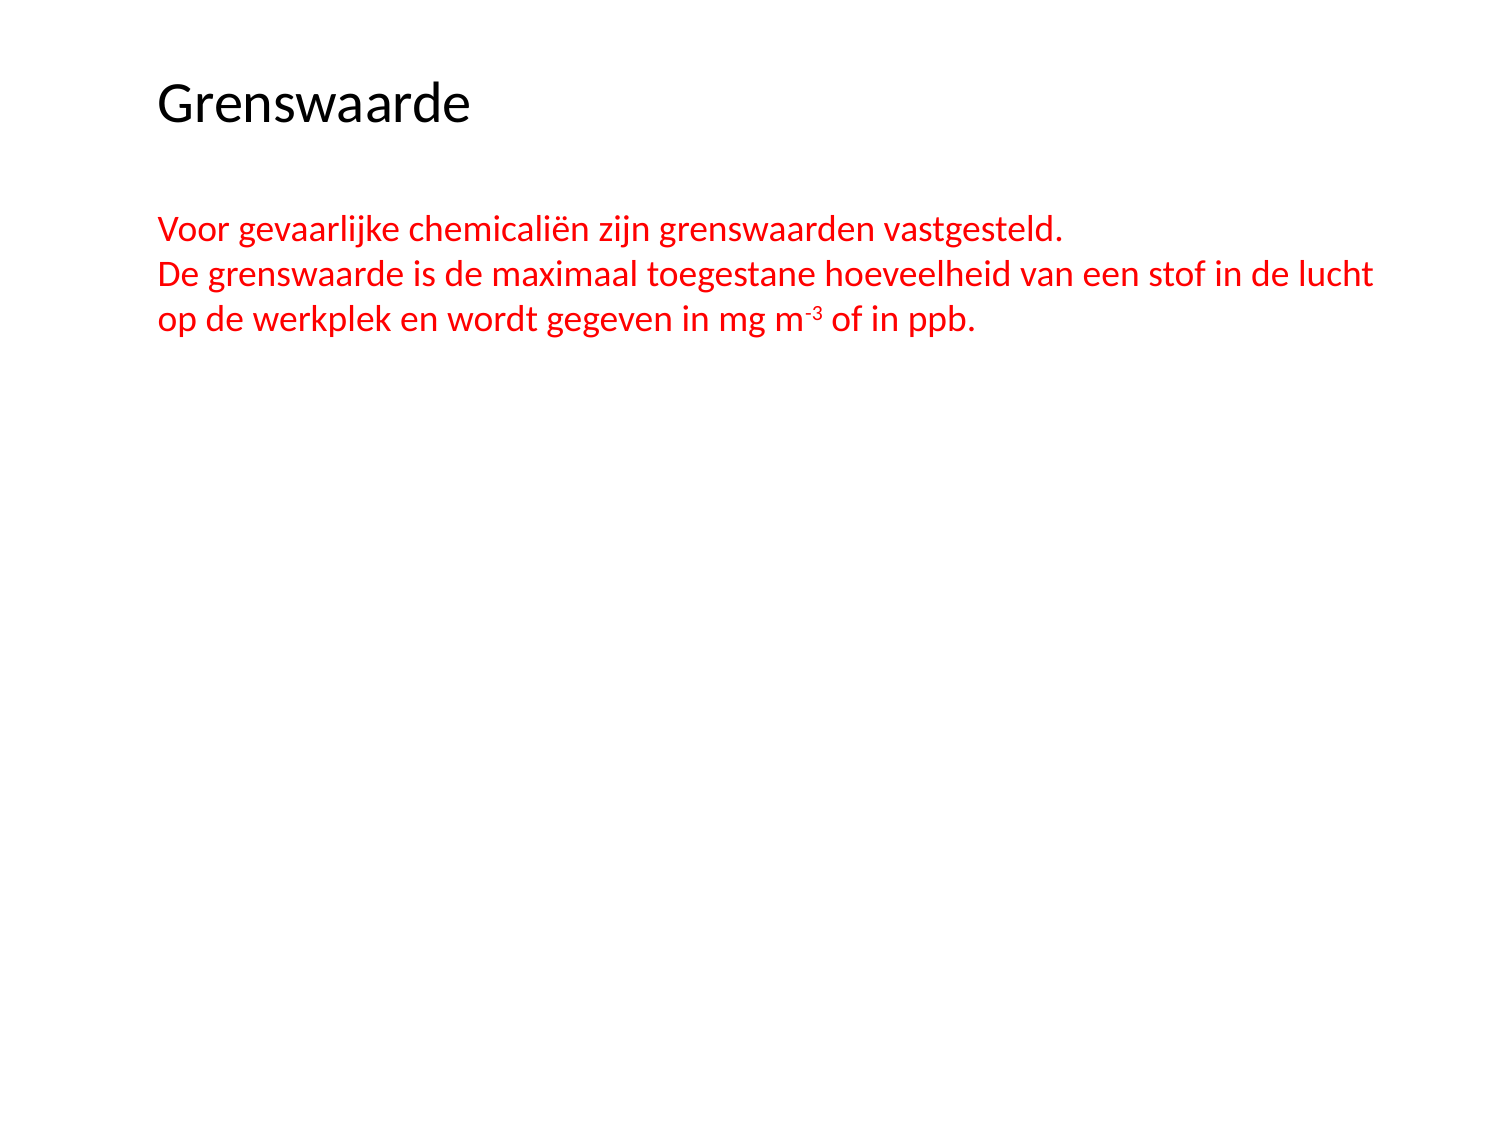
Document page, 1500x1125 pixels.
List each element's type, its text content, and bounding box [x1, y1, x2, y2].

text_box Grenswaarde Voor gevaarlijke chemicaliën zijn grenswaarden vastgesteld. De grenswaarde is de maximaal toegestane hoeveelheid van een stof in de lucht op de werkplek en wordt gegeven in mg m-3 of in ppb. [142, 57, 1500, 482]
